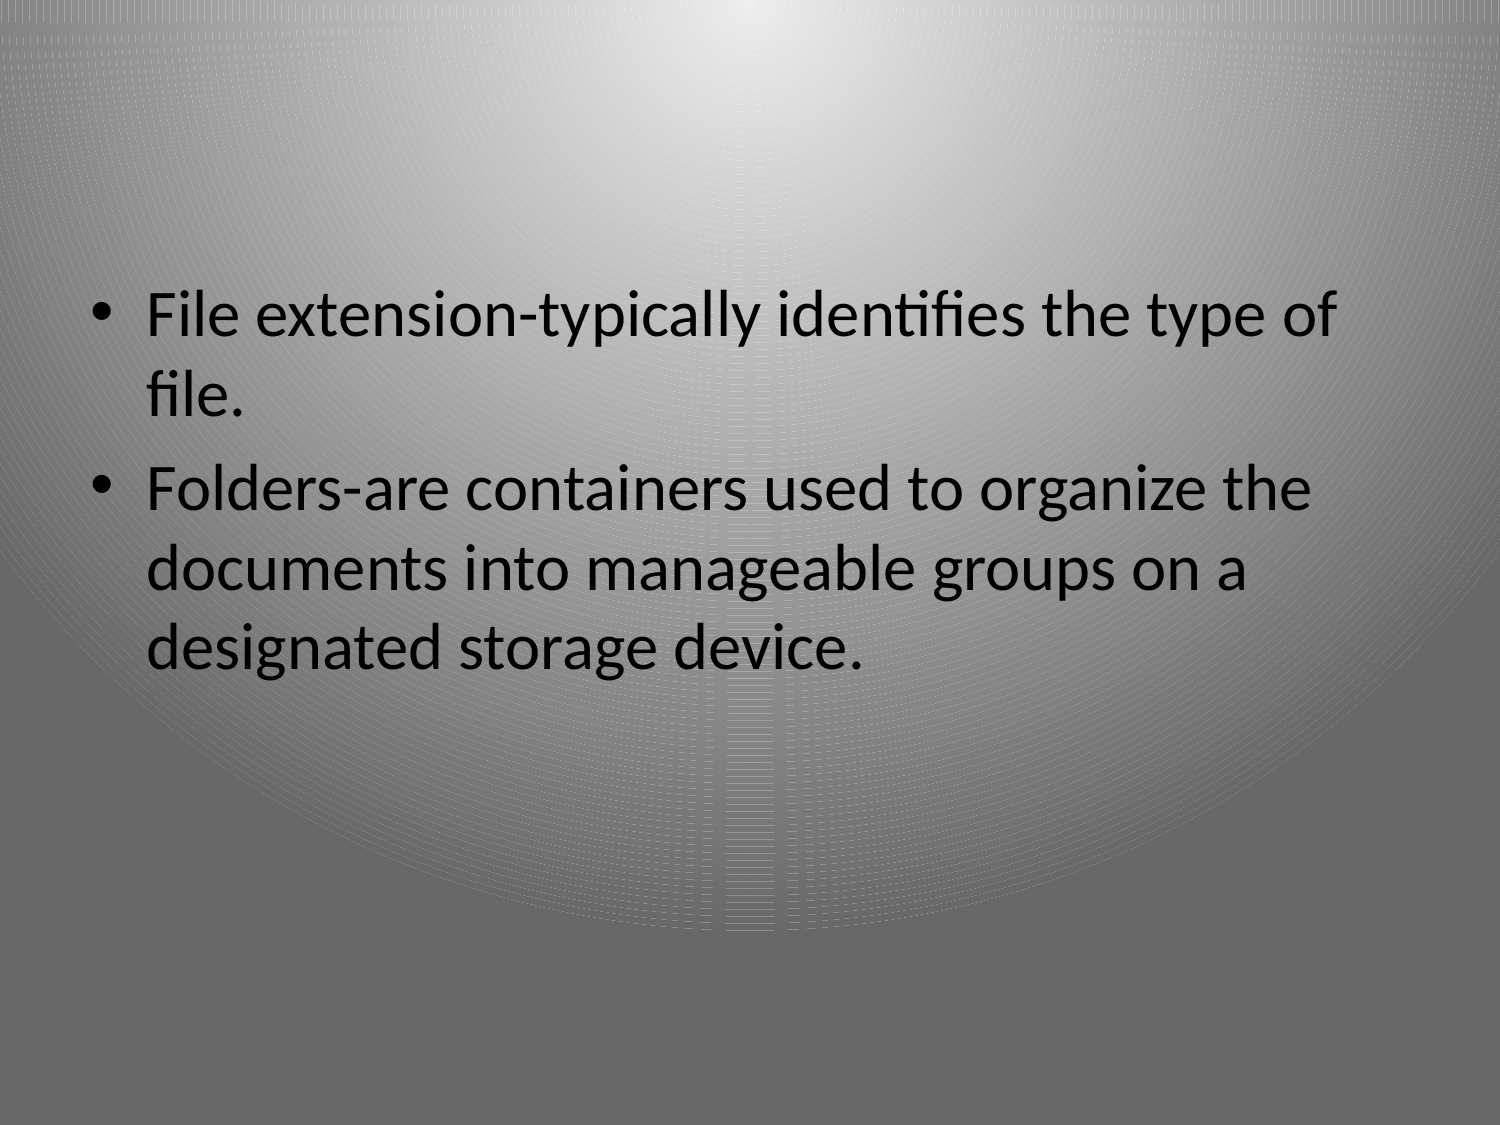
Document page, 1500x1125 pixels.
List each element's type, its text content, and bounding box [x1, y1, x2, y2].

list File extension-typically identifies the type of file. Folders-are containers used to organize the documents into manageable groups on a designated storage device. [75, 262, 1425, 1005]
